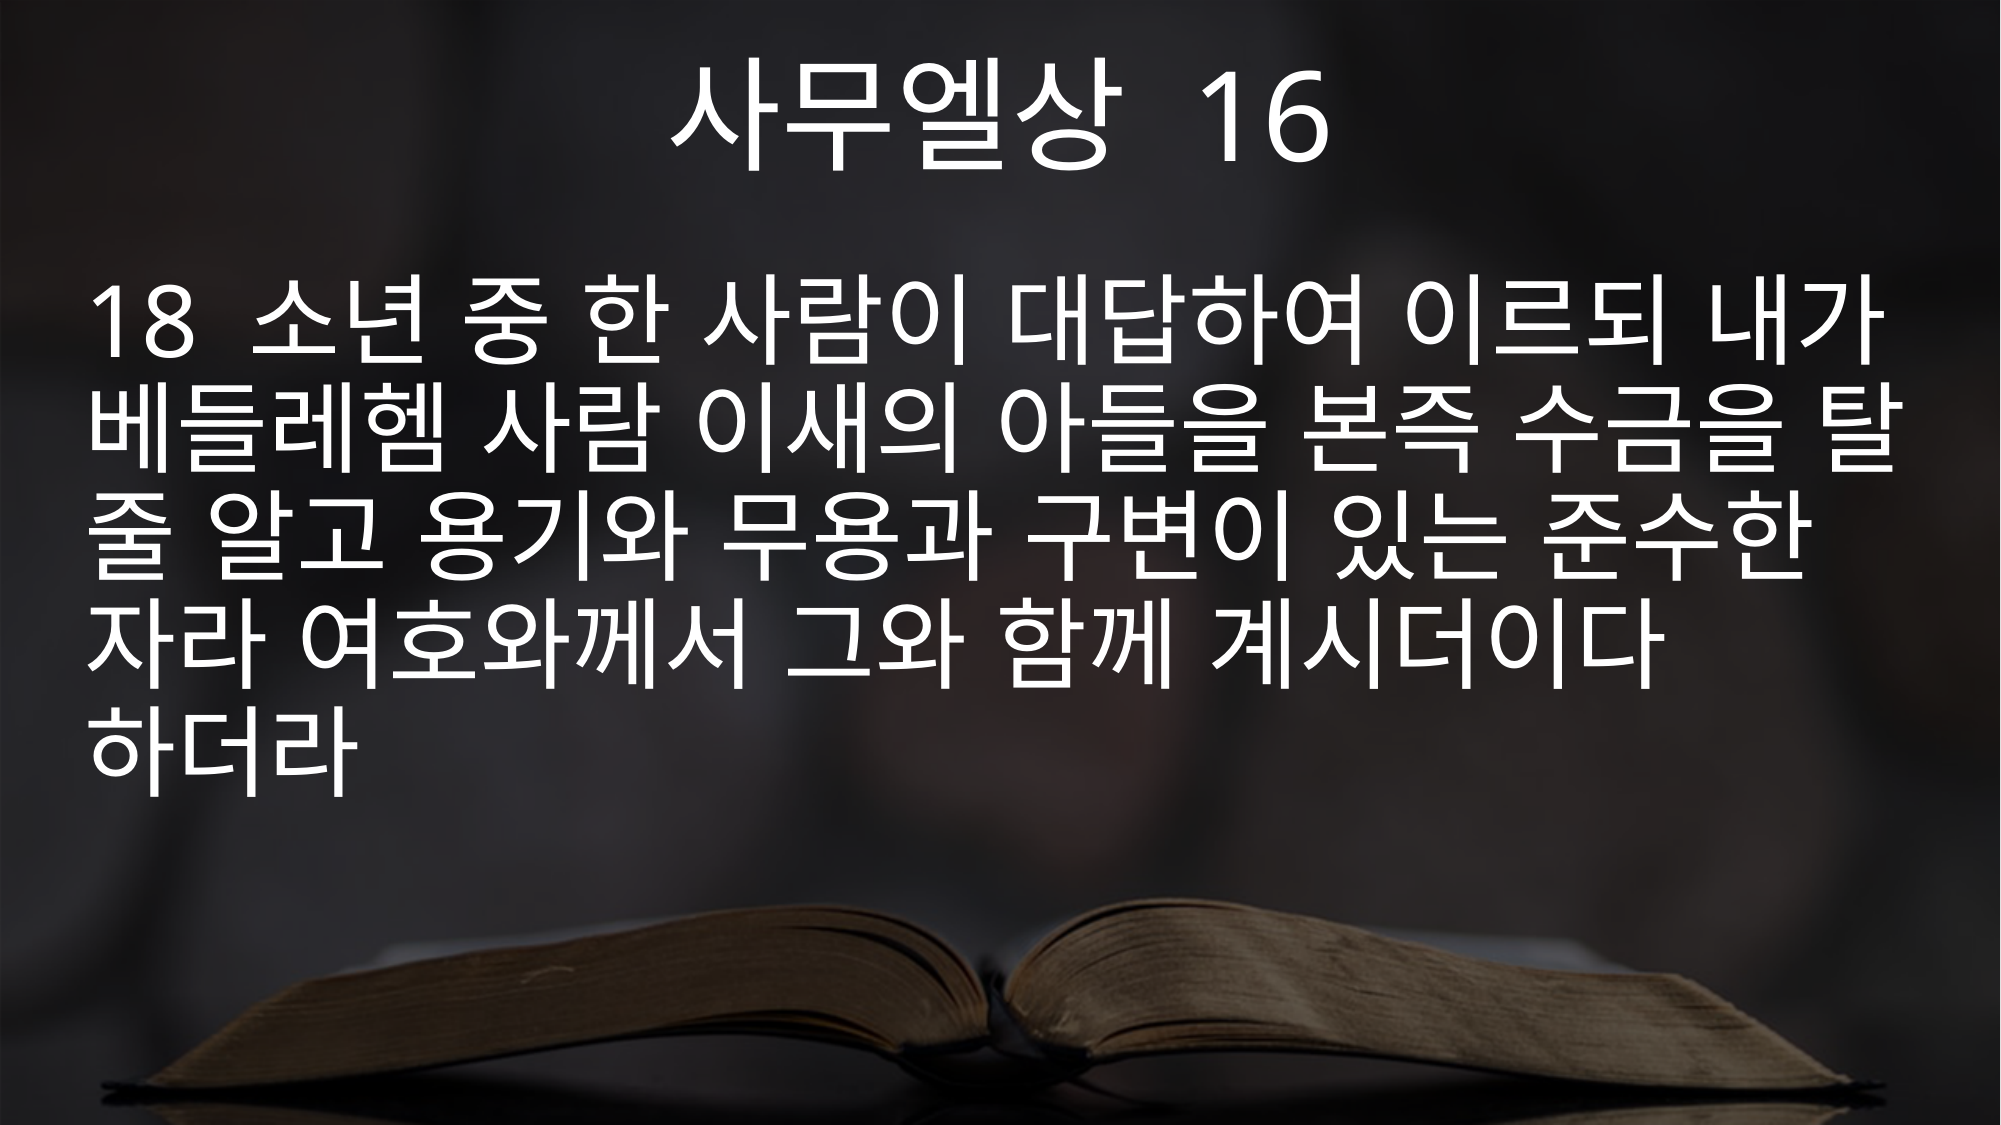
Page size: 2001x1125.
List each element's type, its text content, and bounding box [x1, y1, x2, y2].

picture [0, 0, 2001, 1125]
list 18 소년 중 한 사람이 대답하여 이르되 내가 베들레헴 사람 이새의 아들을 본즉 수금을 탈 줄 알고 용기와 무용과 구변이 있는 준수한 자라 여호와께서 그와 함께 계시더이다 하더라 [69, 263, 1953, 423]
footer 사무엘상 16 [0, 32, 2000, 192]
